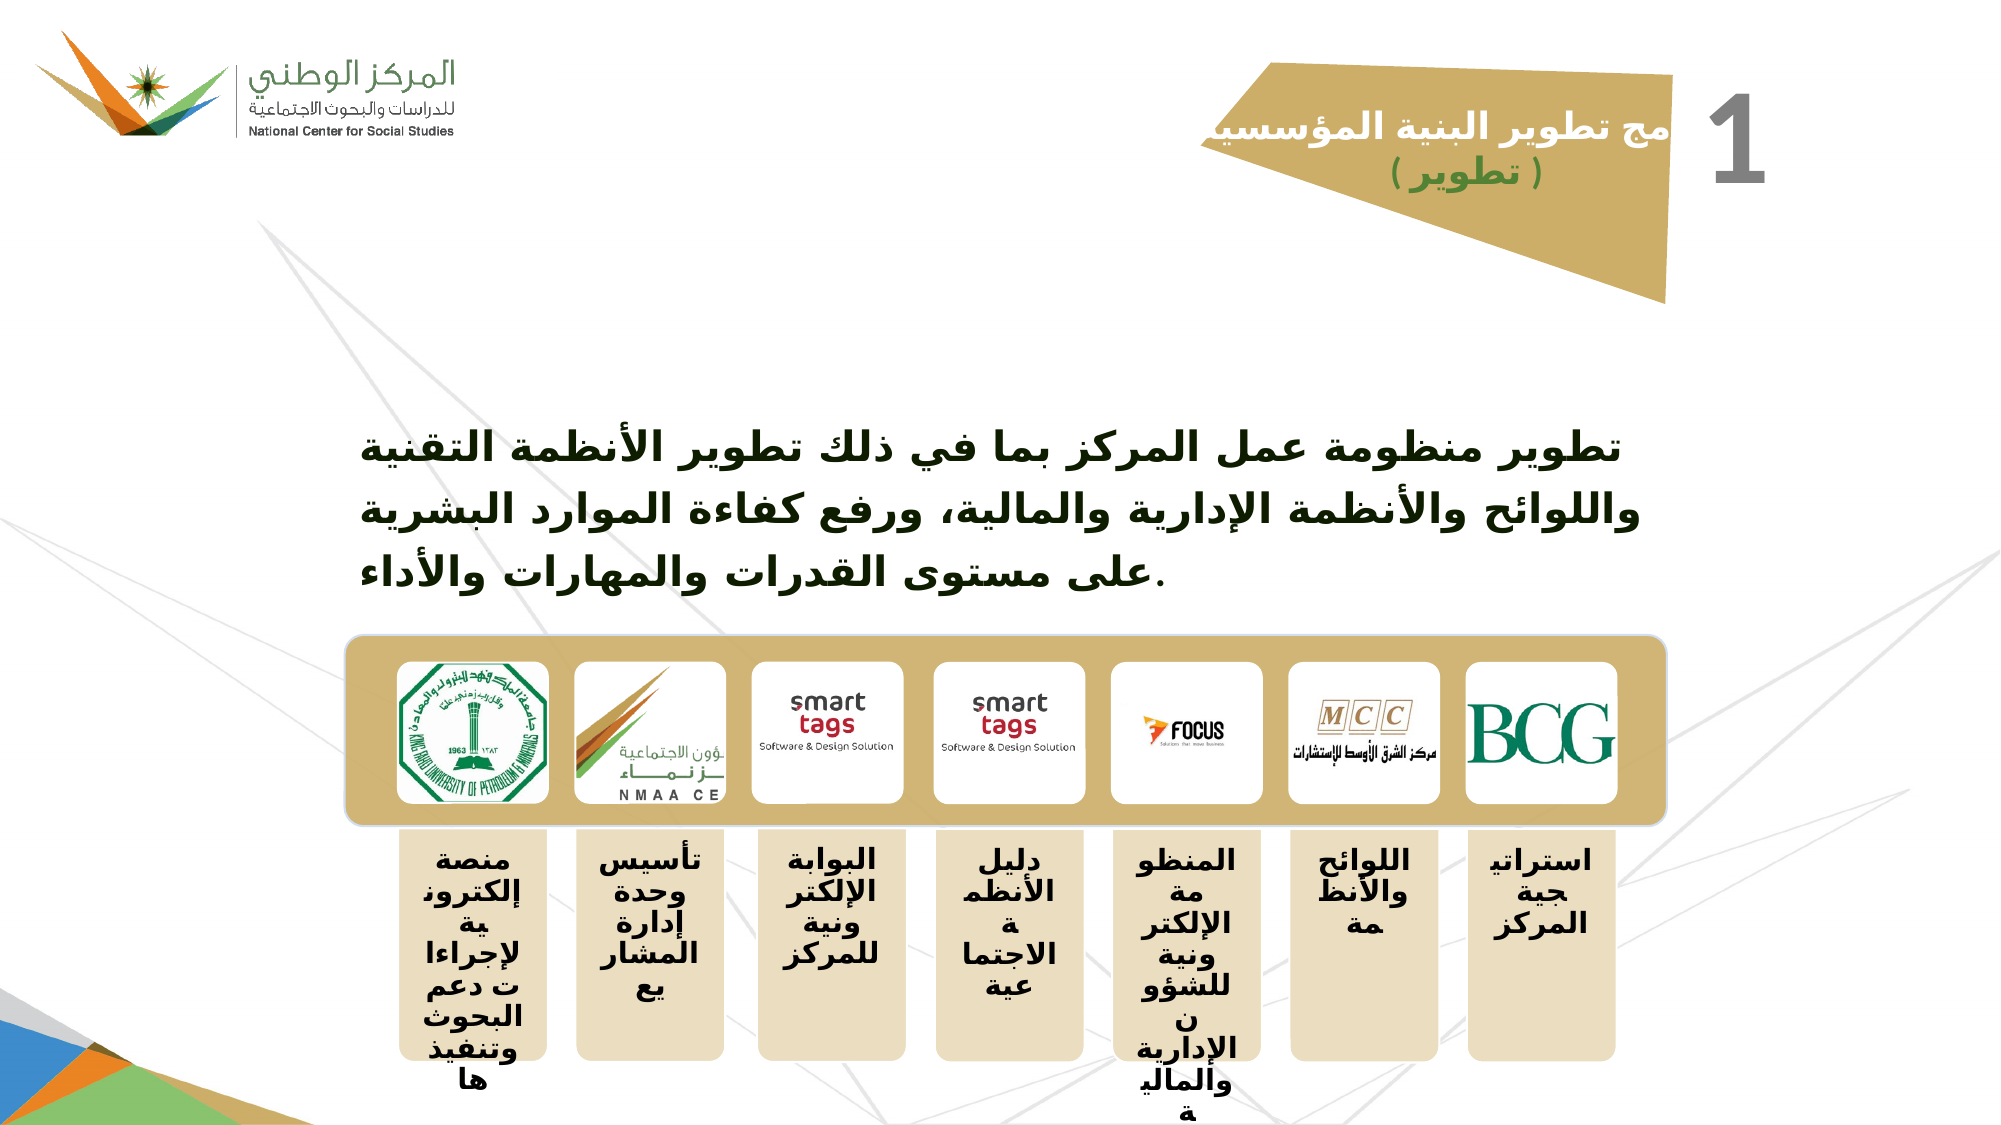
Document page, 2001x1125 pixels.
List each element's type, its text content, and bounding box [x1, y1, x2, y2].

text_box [1289, 828, 1440, 1063]
text_box [1110, 661, 1263, 805]
text_box تطوير منظومة عمل المركز بما في ذلك تطوير الأنظمة التقنية واللوائح والأنظمة الإدارية والمالية، ورفع كفاءة الموارد البشرية على مستوى القدرات والمهارات والأداء. [344, 399, 1667, 602]
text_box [934, 828, 1085, 1063]
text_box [575, 828, 726, 1062]
text_box 1 [1686, 39, 1786, 219]
picture [0, 0, 2001, 1125]
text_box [1466, 828, 1617, 1063]
text_box [1288, 661, 1441, 805]
text_box [574, 661, 727, 804]
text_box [1111, 828, 1262, 1063]
text_box [343, 633, 1668, 828]
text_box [397, 828, 548, 1062]
text_box [396, 661, 549, 804]
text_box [756, 828, 907, 1062]
text_box [933, 661, 1086, 805]
text_box [751, 661, 904, 804]
text_box برنامج تطوير البنية المؤسسية ( تطوير ) [1164, 94, 1769, 200]
text_box [1465, 661, 1618, 805]
